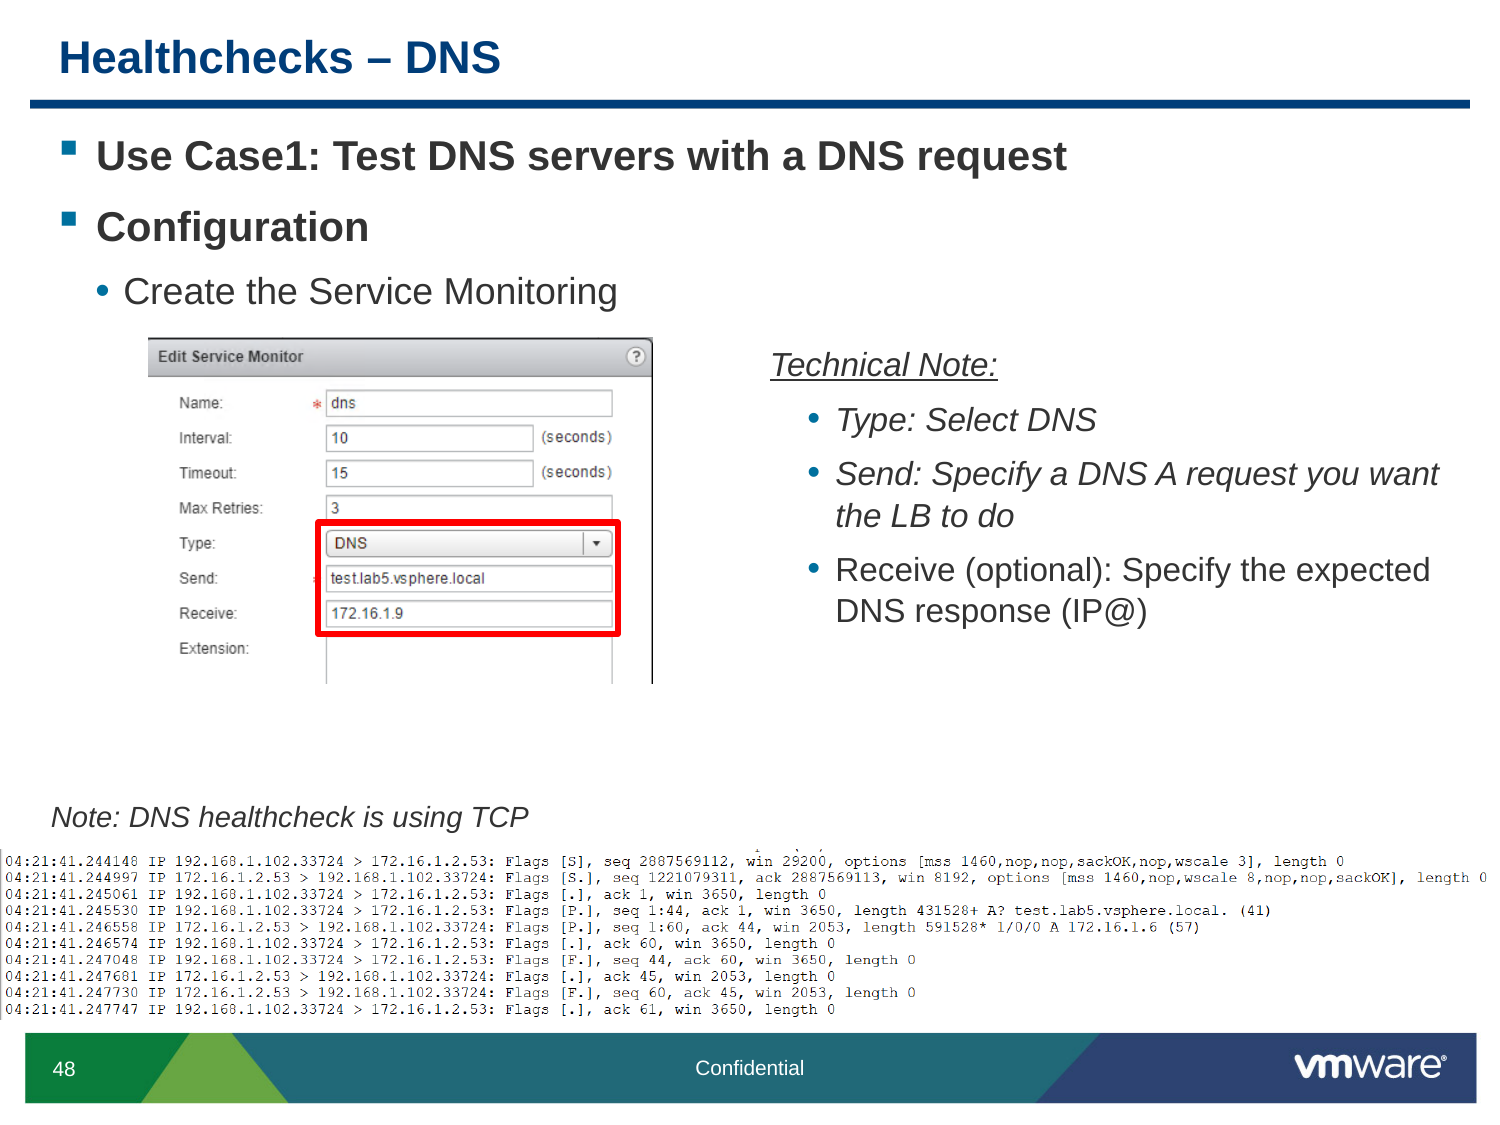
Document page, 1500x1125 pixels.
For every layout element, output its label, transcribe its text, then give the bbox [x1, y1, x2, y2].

picture [0, 0, 1500, 1125]
text_box Note: DNS healthcheck is using TCP [13, 798, 637, 847]
title Healthchecks – DNS [58, 27, 1452, 84]
text_box Technical Note: Type: Select DNS Send: Specify a DNS A request you want the LB to do Receive (optional): Specify the expected DNS response (IP@) [732, 337, 1480, 701]
list Use Case1: Test DNS servers with a DNS request Configuration Create the Service Monitoring [57, 128, 1480, 847]
